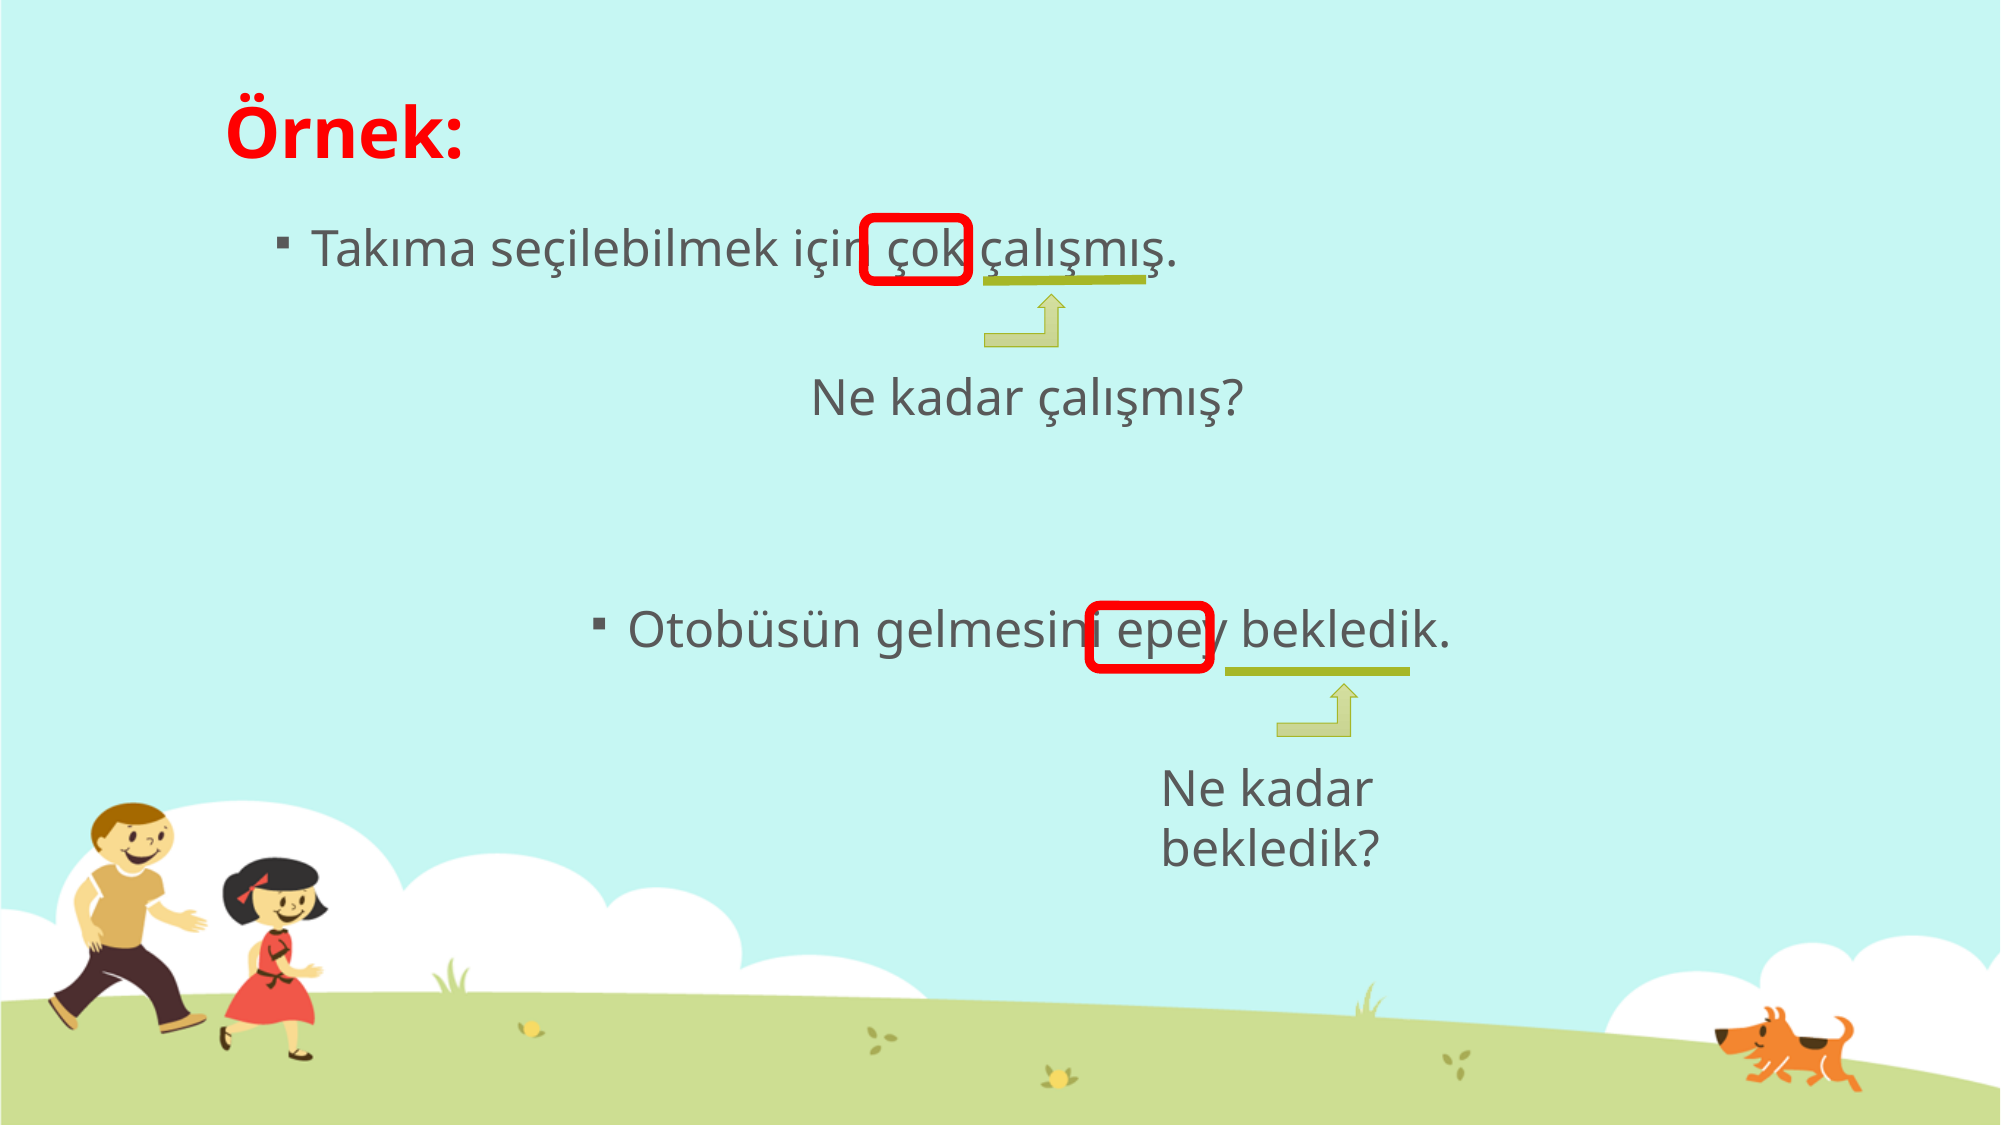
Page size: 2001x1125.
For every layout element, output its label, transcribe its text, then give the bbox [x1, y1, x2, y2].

text_box [1089, 605, 1210, 669]
title Örnek: [209, 81, 483, 182]
text_box [1276, 683, 1359, 737]
text_box Otobüsün gelmesini epey bekledik. [567, 597, 1853, 689]
picture [0, 0, 2001, 1125]
text_box Ne kadar bekledik? [1146, 748, 1618, 884]
text_box [863, 217, 969, 282]
text_box [984, 293, 1066, 348]
text_box Takıma seçilebilmek için çok çalışmış. [251, 216, 1975, 308]
text_box Ne kadar çalışmış? [796, 358, 1280, 434]
